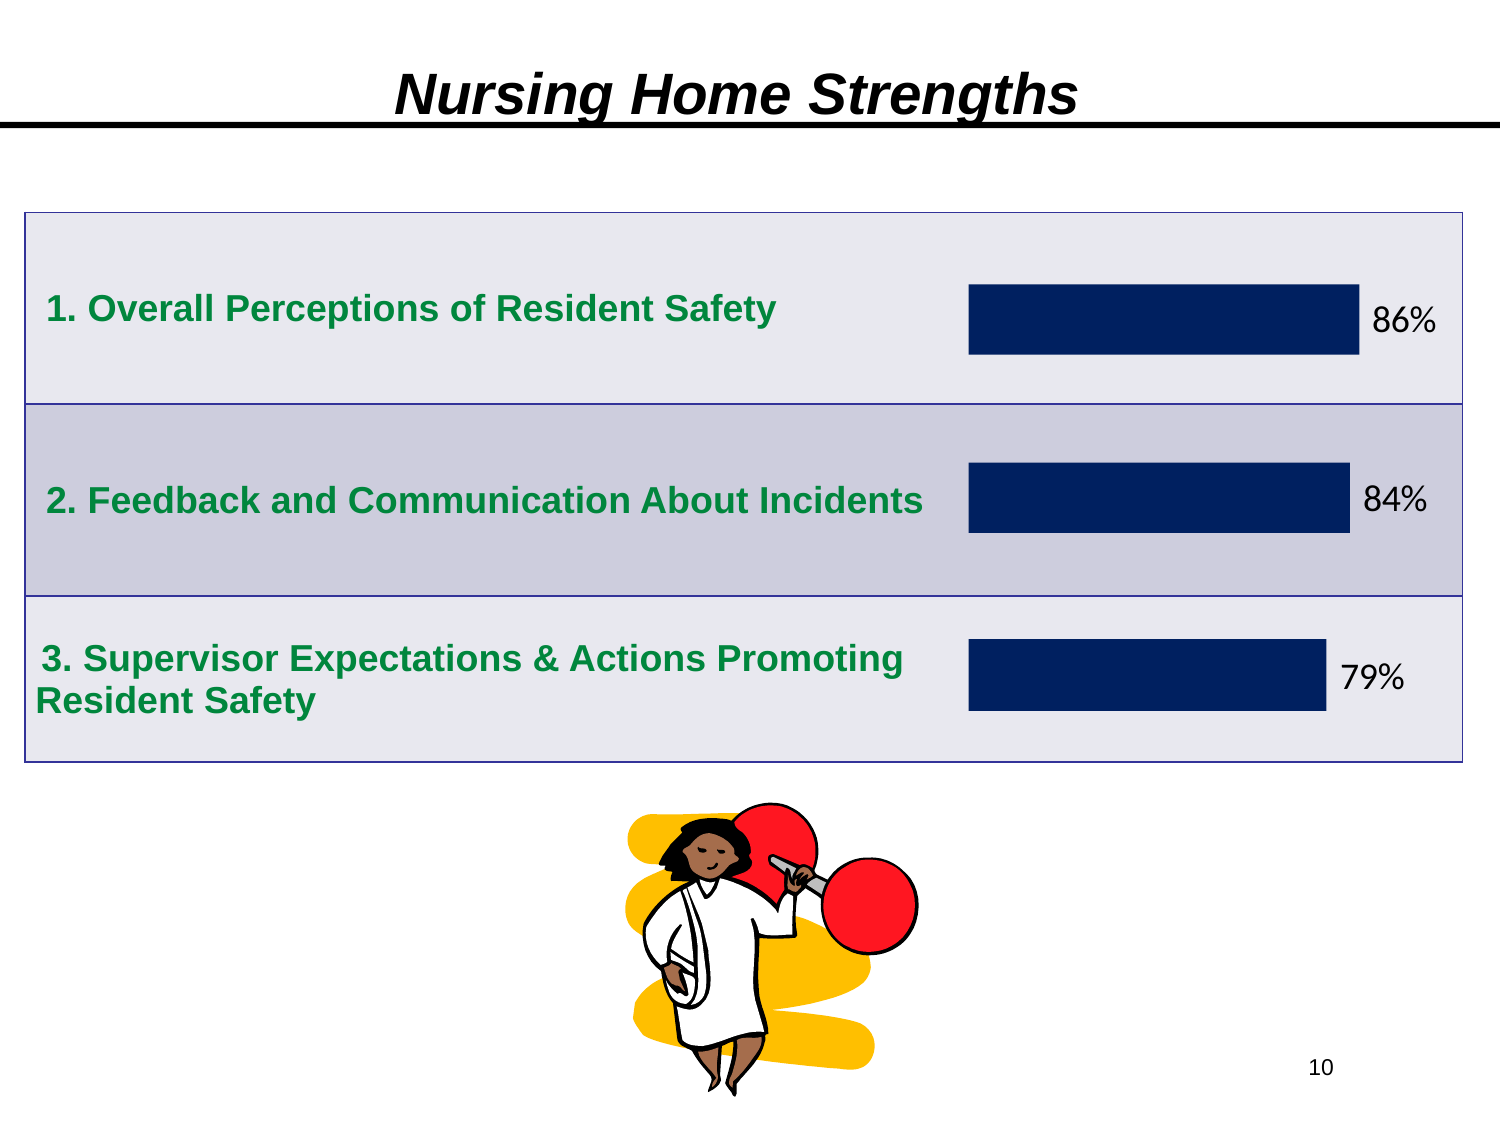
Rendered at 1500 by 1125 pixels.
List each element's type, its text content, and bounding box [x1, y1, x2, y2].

table_cell 2. Feedback and Communication About Incidents [26, 405, 932, 595]
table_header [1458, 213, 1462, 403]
picture [624, 799, 923, 1097]
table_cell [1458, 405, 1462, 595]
table_cell 3. Supervisor Expectations & Actions Promoting Resident Safety [26, 597, 932, 761]
table_header 1. Overall Perceptions of Resident Safety [26, 213, 932, 403]
title Nursing Home Strengths [0, 24, 1476, 127]
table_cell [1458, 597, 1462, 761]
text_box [937, 199, 1455, 796]
